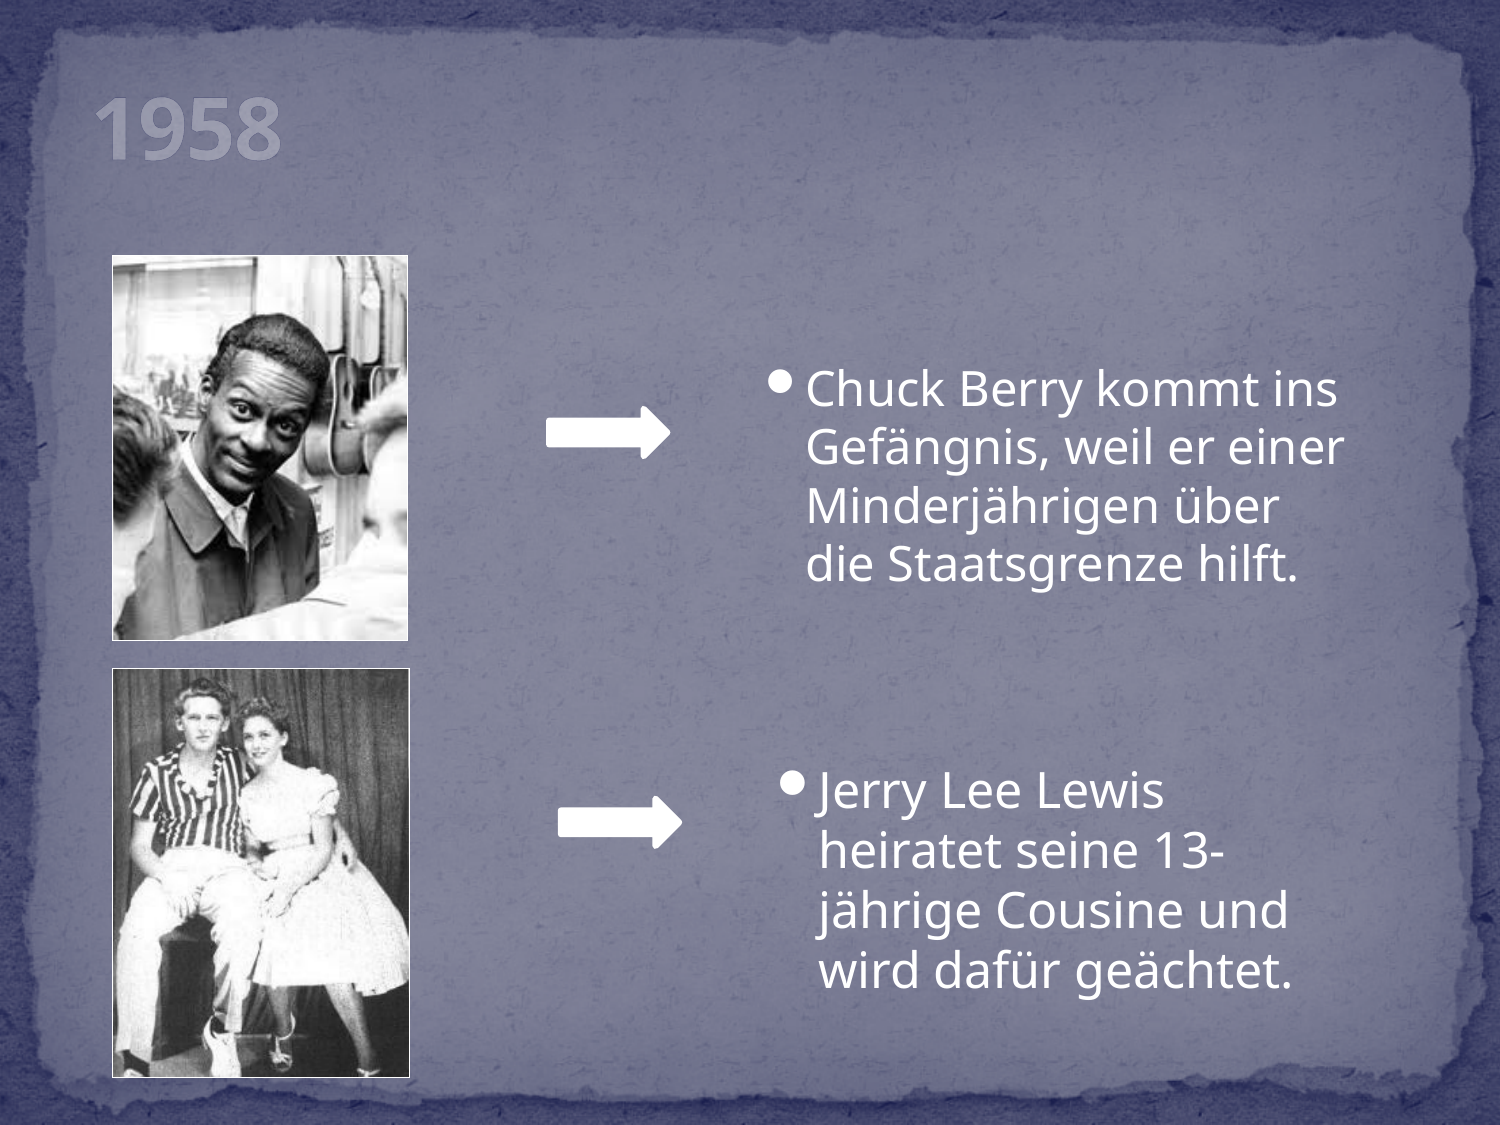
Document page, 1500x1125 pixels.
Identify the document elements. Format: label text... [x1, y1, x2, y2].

list Jerry Lee Lewis heiratet seine 13-jährige Cousine und wird dafür geächtet. [761, 751, 1376, 1012]
title 1958 [74, 24, 1425, 225]
picture [113, 669, 410, 1077]
text_box [557, 795, 683, 849]
text_box [546, 406, 671, 460]
picture [113, 256, 407, 640]
list Chuck Berry kommt ins Gefängnis, weil er einer Minderjährigen über die Staatsgrenze hilft. [750, 349, 1365, 657]
